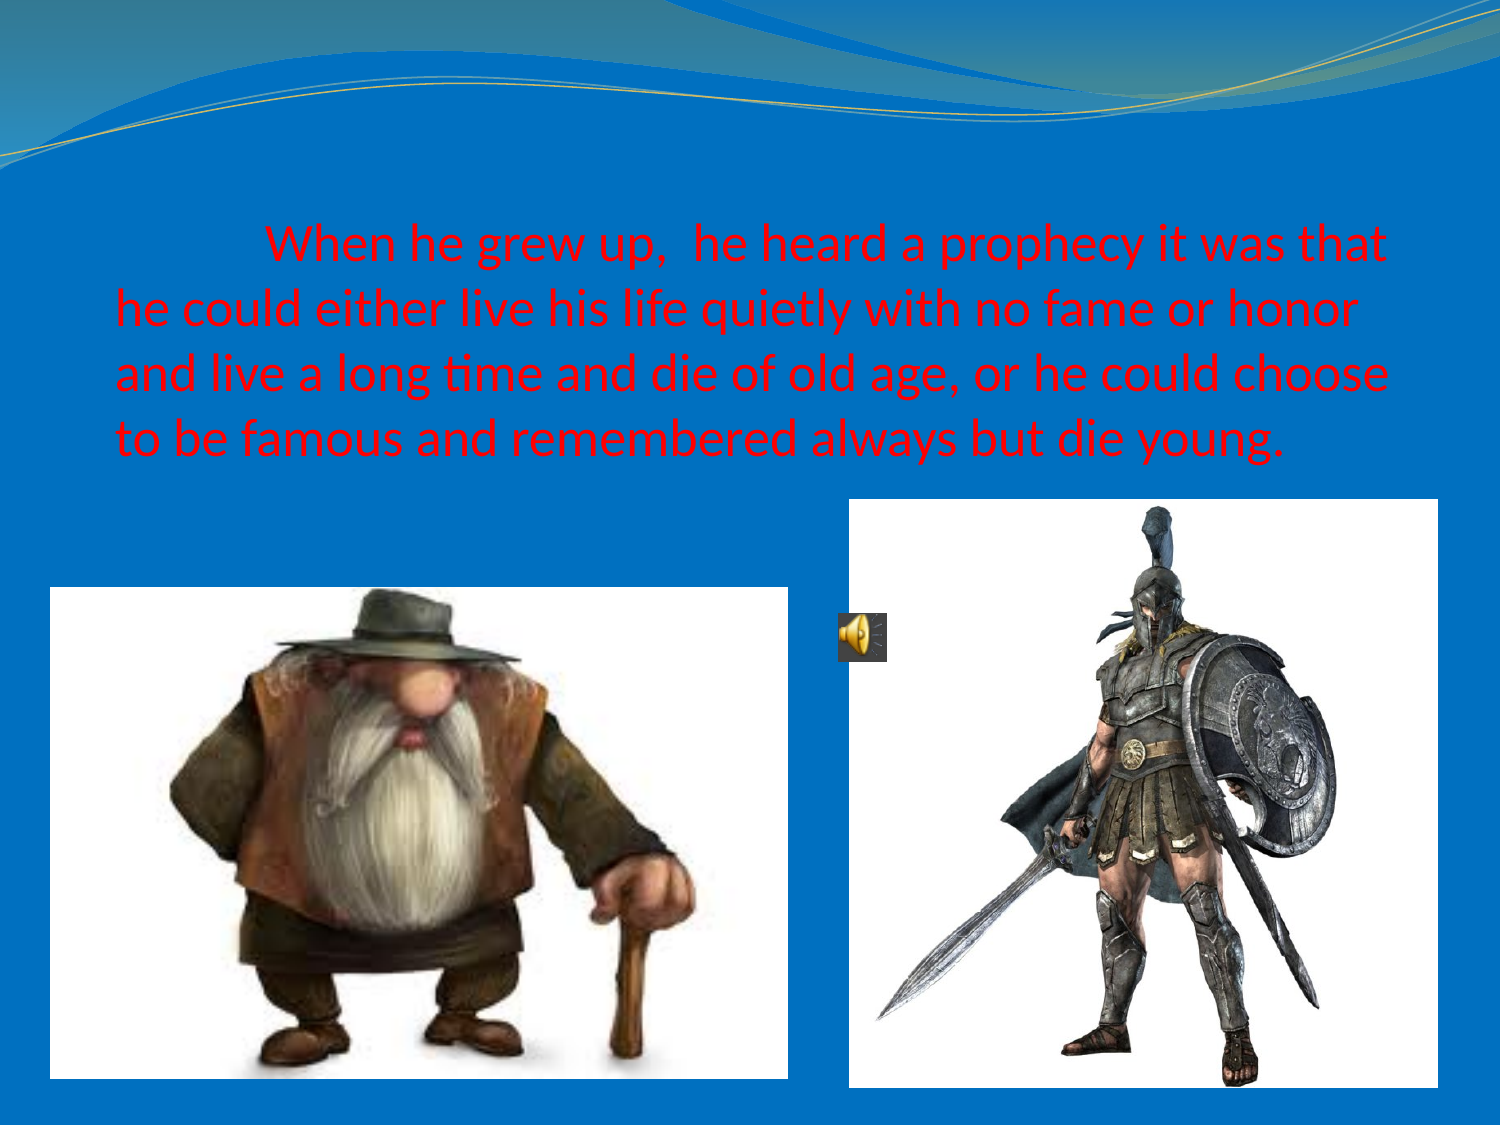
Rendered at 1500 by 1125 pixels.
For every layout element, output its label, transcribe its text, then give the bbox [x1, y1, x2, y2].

picture [837, 499, 1438, 1088]
text_box When he grew up, he heard a prophecy it was that he could either live his life quietly with no fame or honor and live a long time and die of old age, or he could choose to be famous and remembered always but die young. [99, 199, 1425, 475]
picture [49, 587, 788, 1079]
